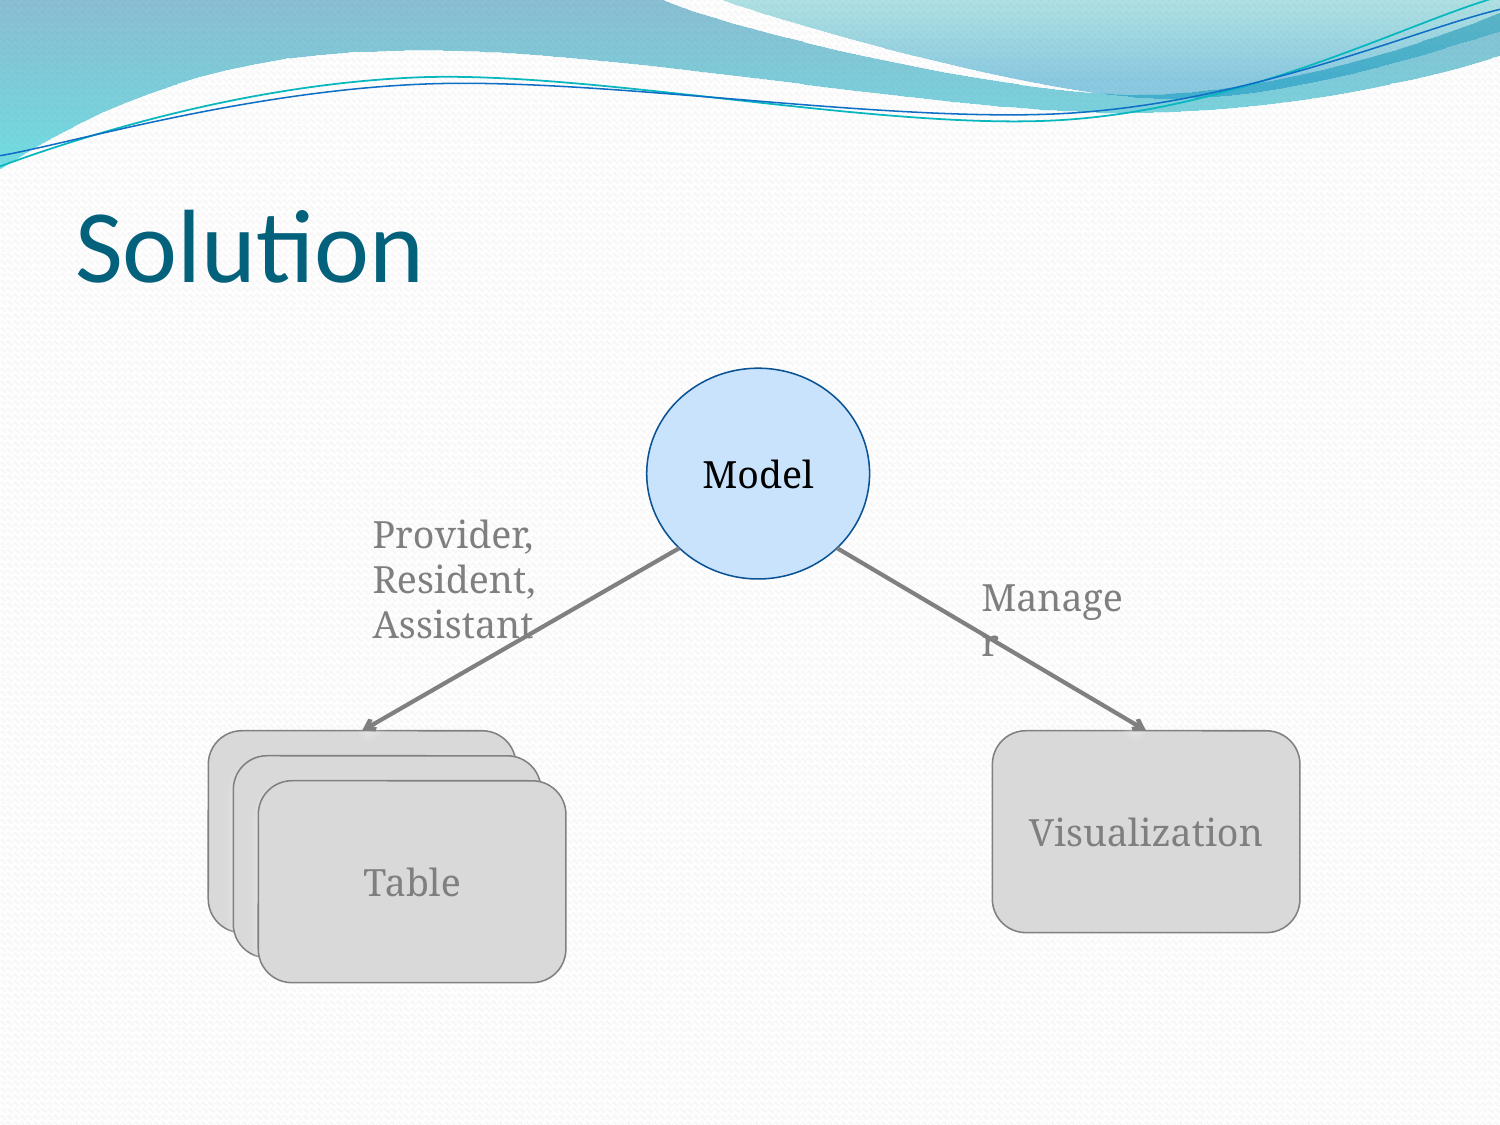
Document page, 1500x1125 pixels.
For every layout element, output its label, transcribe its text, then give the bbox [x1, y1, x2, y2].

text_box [899, 484, 1084, 795]
text_box Manager [1090, 566, 1151, 672]
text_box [429, 480, 613, 799]
text_box Provider, Resident, Assistant [357, 503, 422, 653]
text_box Table [257, 779, 567, 984]
text_box Table [232, 754, 422, 955]
text_box Model [645, 367, 871, 580]
text_box Visualization [991, 729, 1301, 934]
text_box Table [207, 729, 422, 930]
title Solution [75, 115, 1425, 303]
